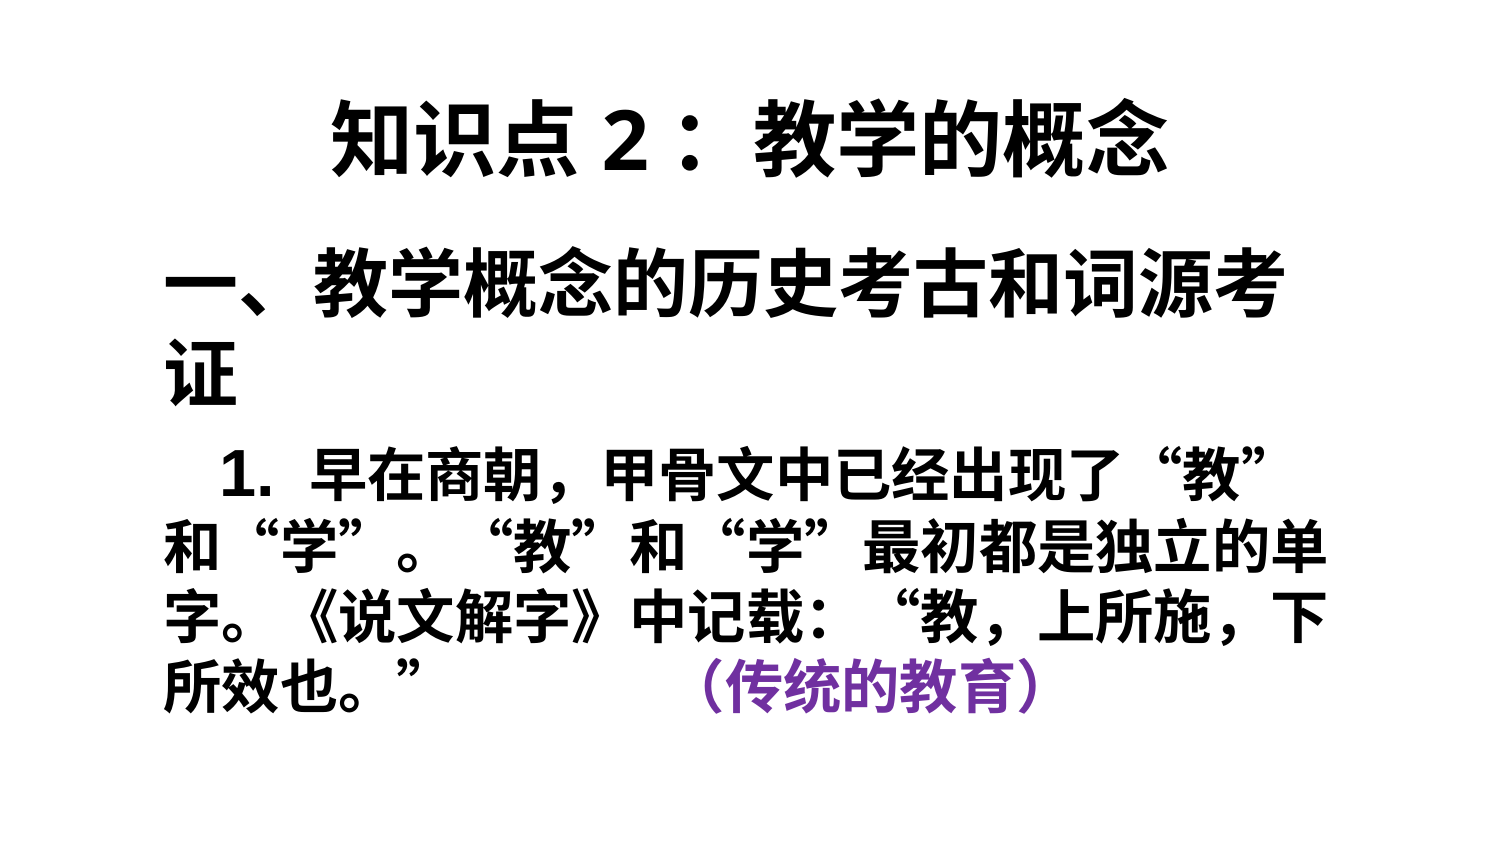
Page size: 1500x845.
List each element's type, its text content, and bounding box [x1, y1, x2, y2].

list 一、教学概念的历史考古和词源考证 1. 早在商朝，甲骨文中已经出现了“教”和“学”。“教”和“学”最初都是独立的单字。《说文解字》中记载：“教，上所施，下所效也。” （传统的教育） [148, 229, 1352, 723]
title 知识点2：教学的概念 [74, 66, 1426, 208]
